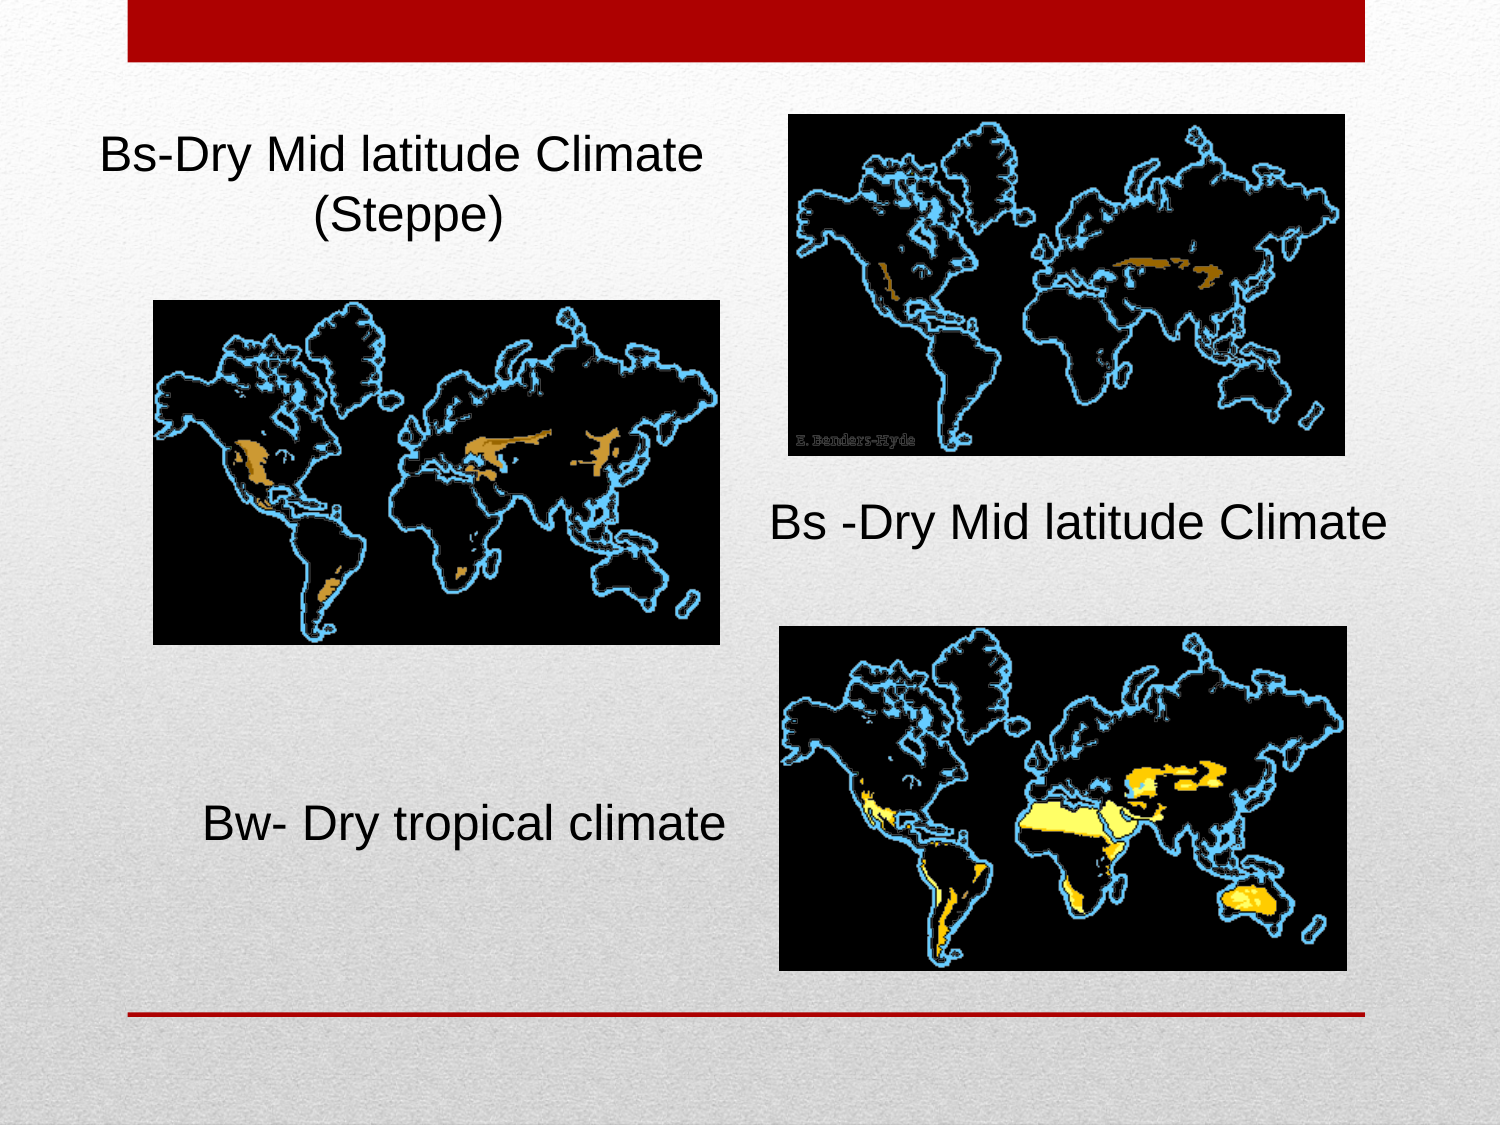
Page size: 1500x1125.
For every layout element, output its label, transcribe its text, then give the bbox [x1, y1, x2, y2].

picture [786, 113, 1347, 457]
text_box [183, 624, 1348, 972]
text_box Bs -Dry Mid latitude Climate [754, 482, 1404, 558]
text_box Bs-Dry Mid latitude Climate (Steppe) [84, 114, 720, 250]
picture [152, 299, 721, 647]
